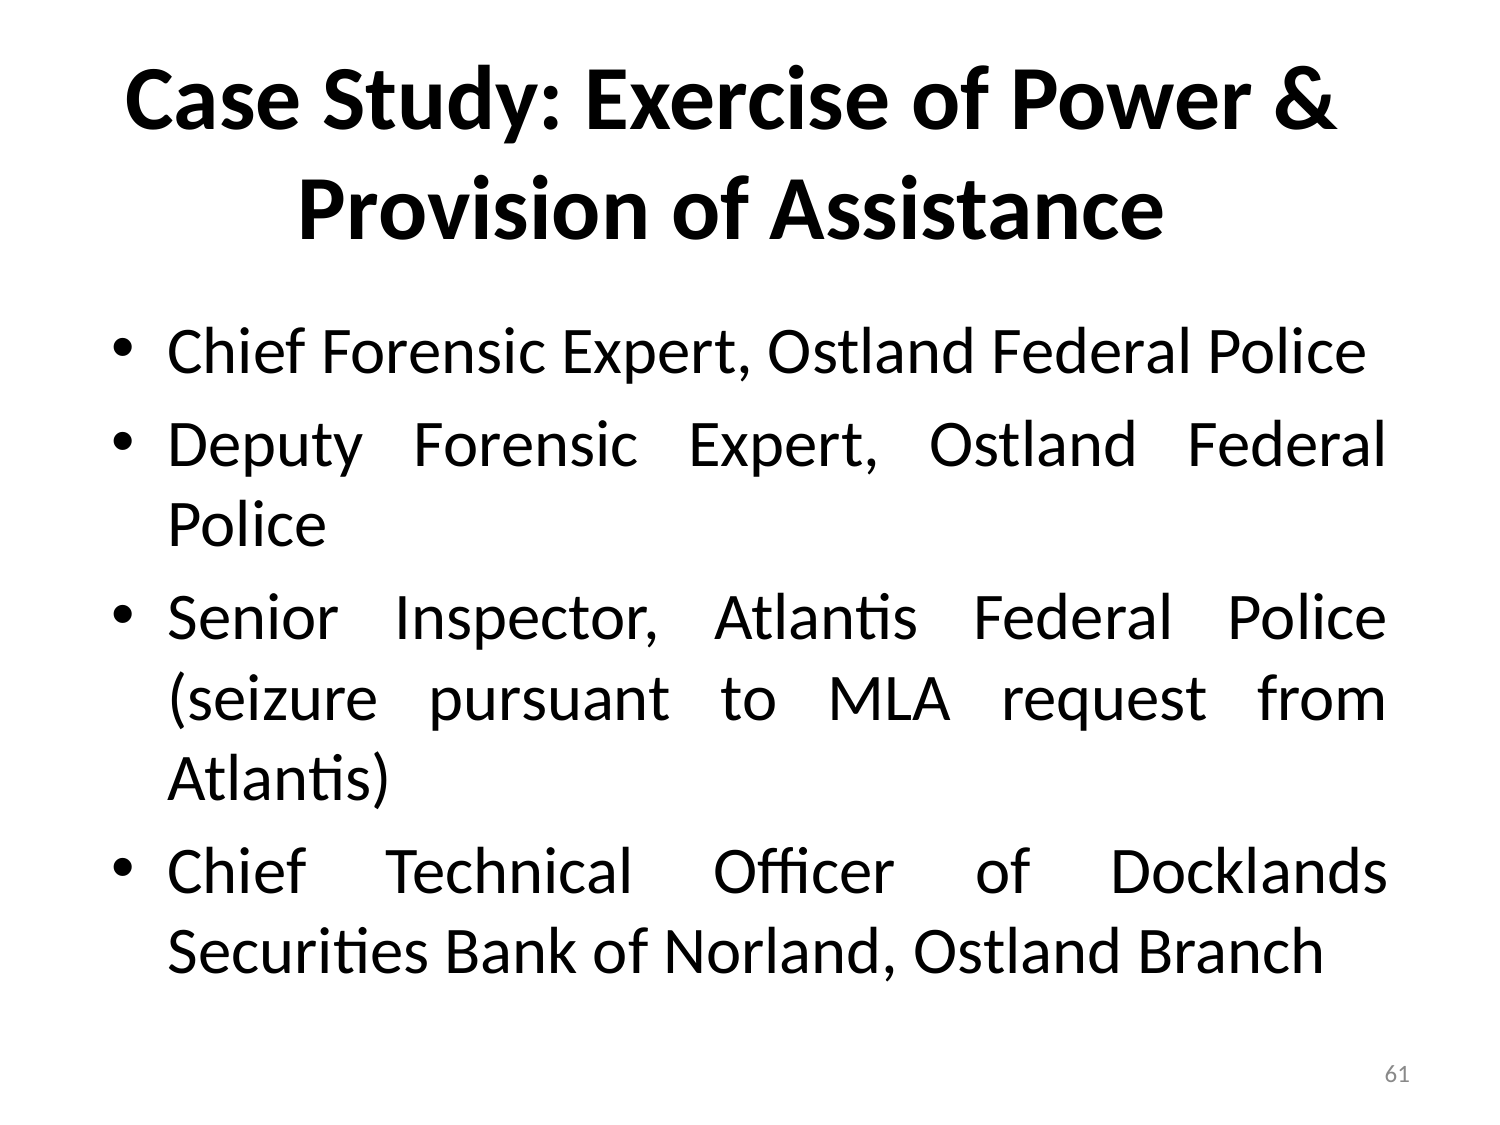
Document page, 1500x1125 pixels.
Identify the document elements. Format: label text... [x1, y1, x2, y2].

text_box Chief Forensic Expert, Ostland Federal Police Deputy Forensic Expert, Ostland Federal Police Senior Inspector, Atlantis Federal Police (seizure pursuant to MLA request from Atlantis) Chief Technical Officer of Docklands Securities Bank of Norland, Ostland Branch [96, 299, 1404, 1071]
slide_number 61 [1074, 1042, 1425, 1103]
title Case Study: Exercise of Power & Provision of Assistance [57, 54, 1408, 243]
